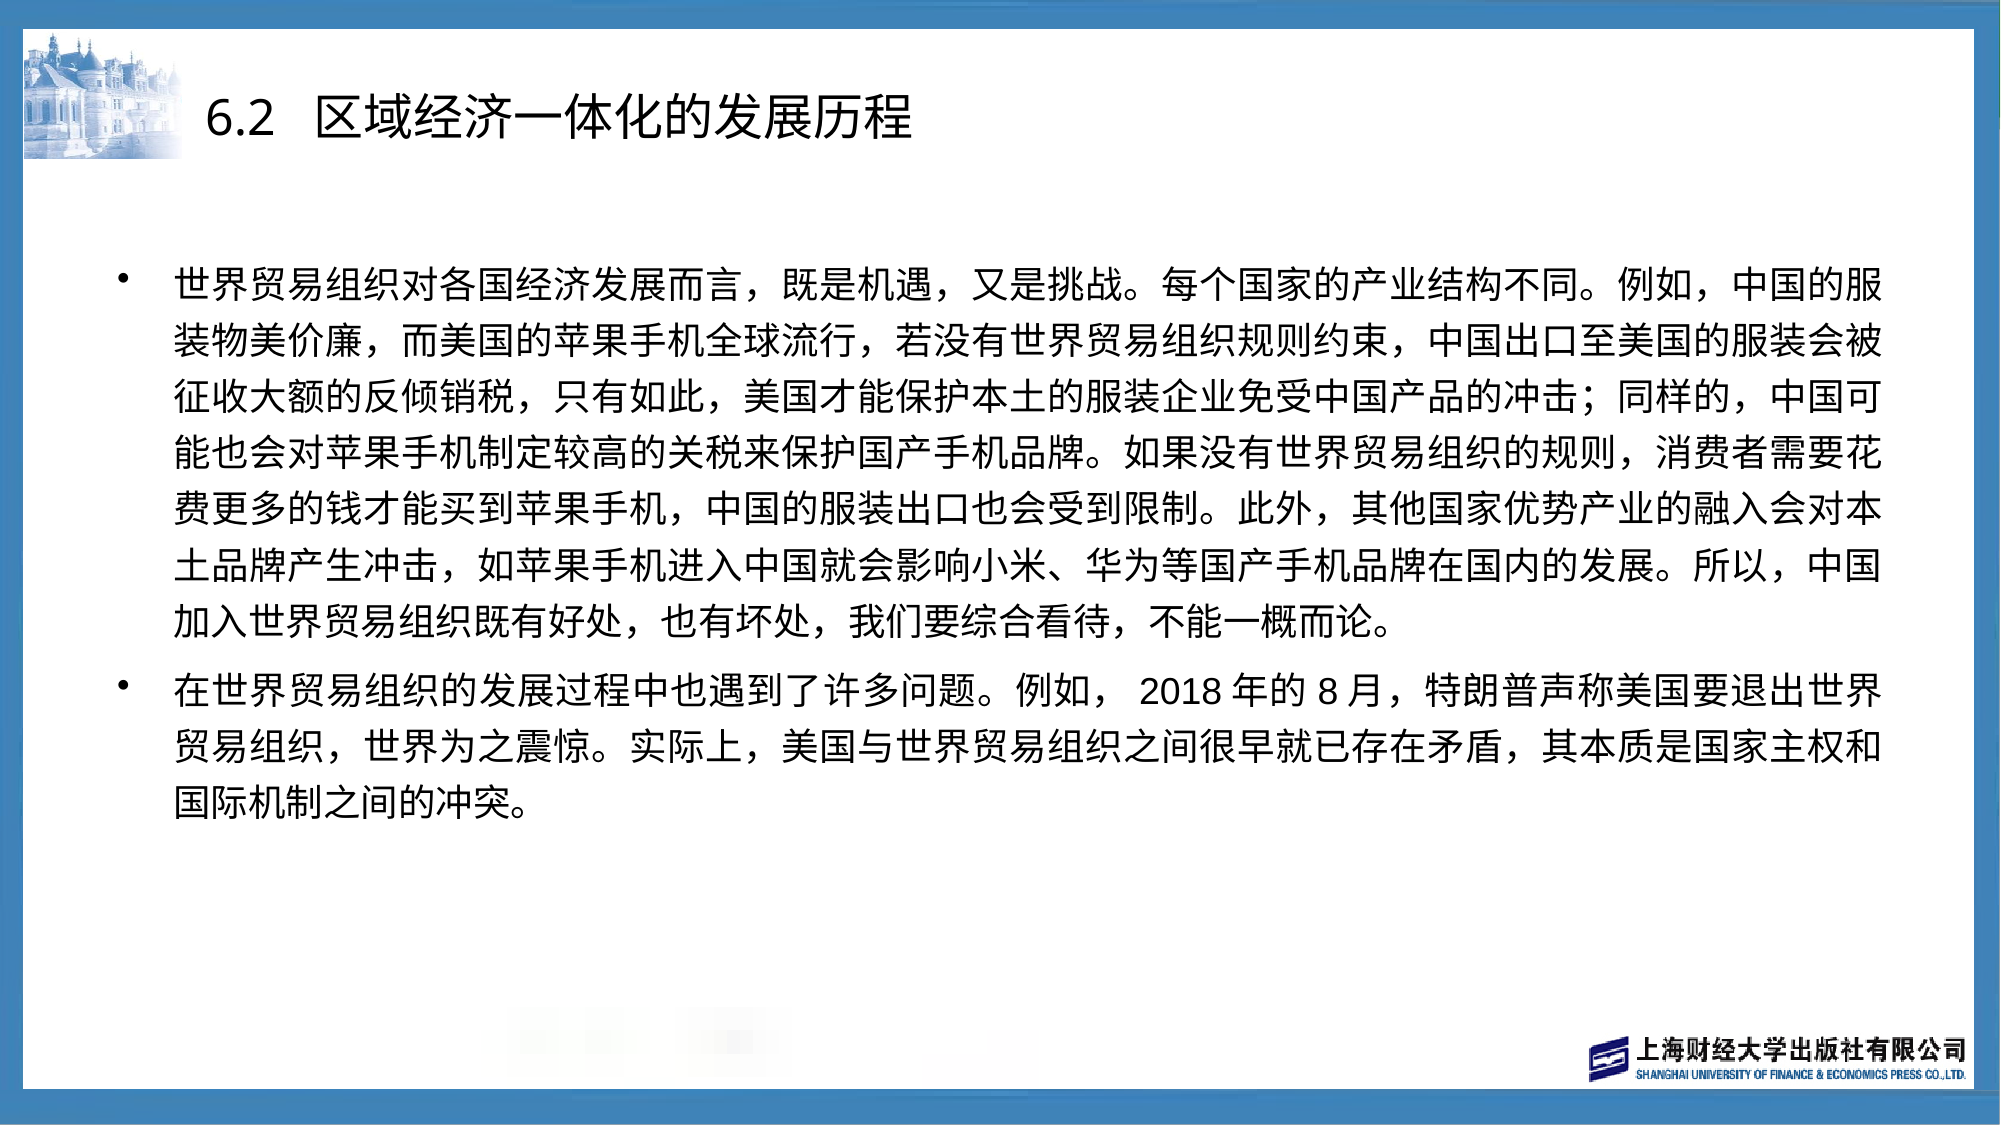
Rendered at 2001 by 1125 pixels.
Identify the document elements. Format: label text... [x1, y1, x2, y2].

picture [0, 0, 2001, 1125]
list 世界贸易组织对各国经济发展而言，既是机遇，又是挑战。每个国家的产业结构不同。例如，中国的服装物美价廉，而美国的苹果手机全球流行，若没有世界贸易组织规则约束，中国出口至美国的服装会被征收大额的反倾销税，只有如此，美国才能保护本土的服装企业免受中国产品的冲击；同样的，中国可能也会对苹果手机制定较高的关税来保护国产手机品牌。如果没有世界贸易组织的规则，消费者需要花费更多的钱才能买到苹果手机，中国的服装出口也会受到限制。此外，其他国家优势产业的融入会对本土品牌产生冲击，如苹果手机进入中国就会影响小米、华为等国产手机品牌在国内的发展。所以，中国加入世界贸易组织既有好处，也有坏处，我们要综合看待，不能一概而论。 在世界贸易组织的发展过程中也遇到了许多问题。例如，2018年的8月，特朗普声称美国要退出世界贸易组织，世界为之震惊。实际上，美国与世界贸易组织之间很早就已存在矛盾，其本质是国家主权和国际机制之间的冲突。 [102, 241, 1898, 1065]
title 6.2 区域经济一体化的发展历程 [190, 64, 1547, 168]
